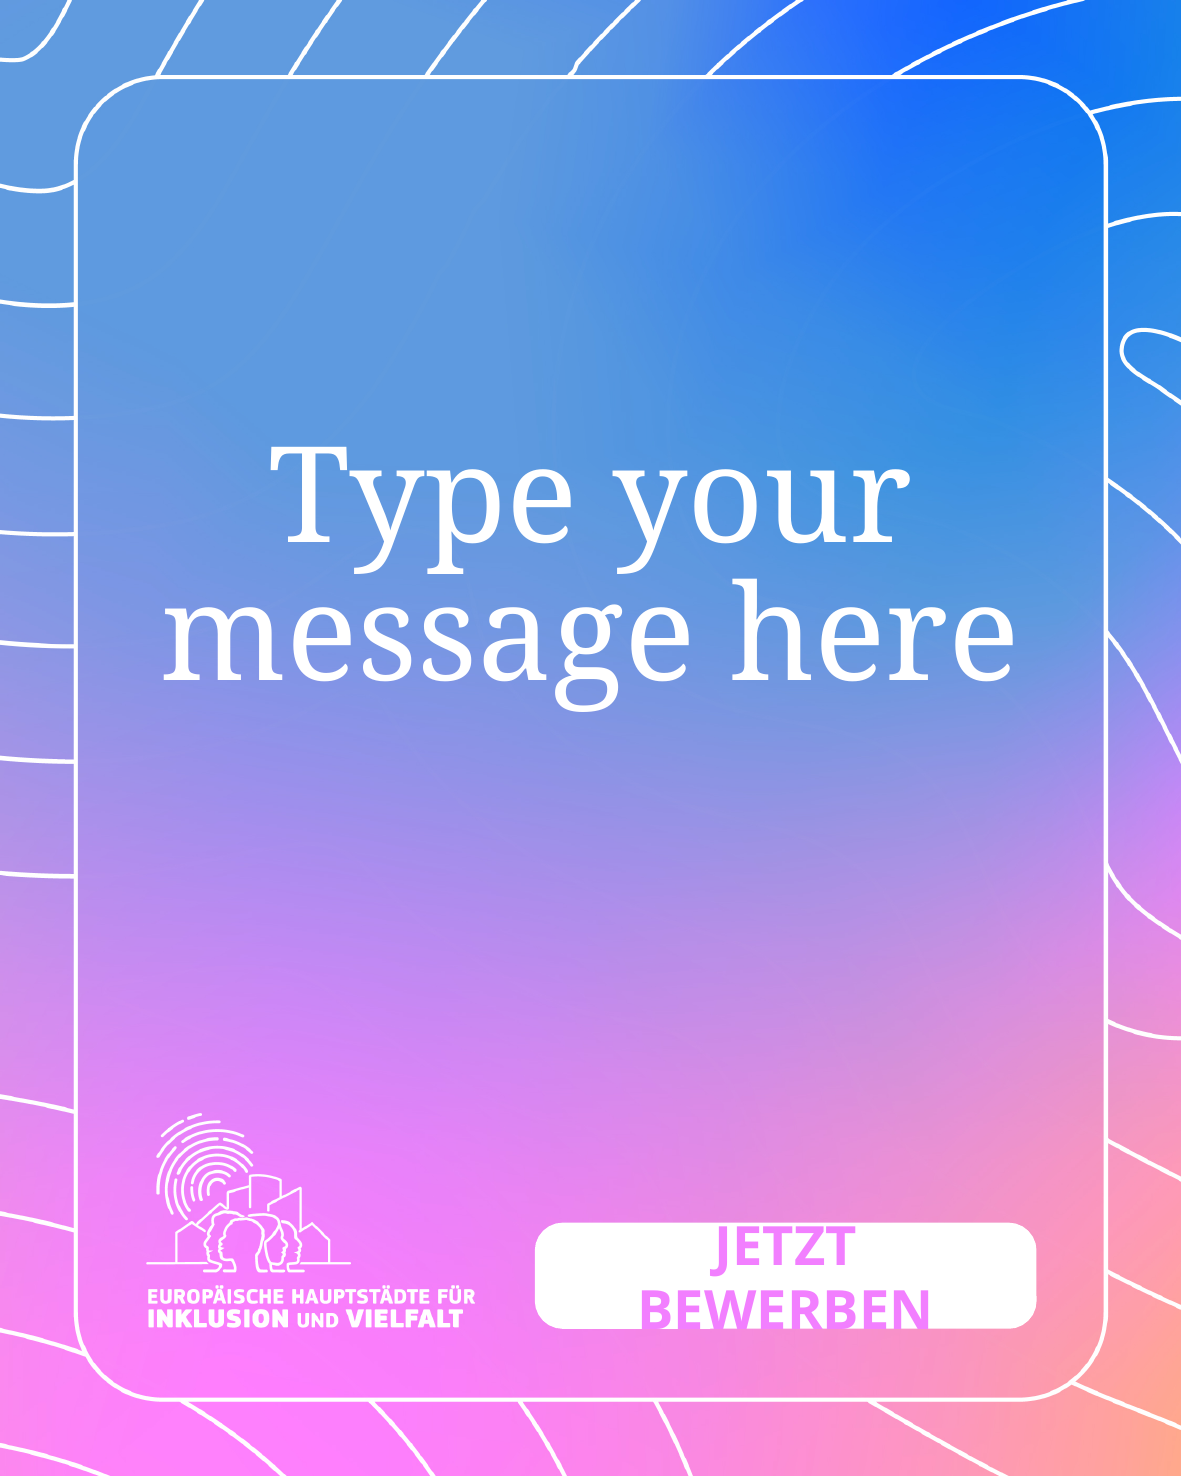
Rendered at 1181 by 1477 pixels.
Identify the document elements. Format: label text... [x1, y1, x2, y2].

picture [0, 0, 1181, 1476]
title Type your message here [88, 161, 1093, 977]
text_box JETZT BEWERBEN [548, 1236, 1023, 1315]
